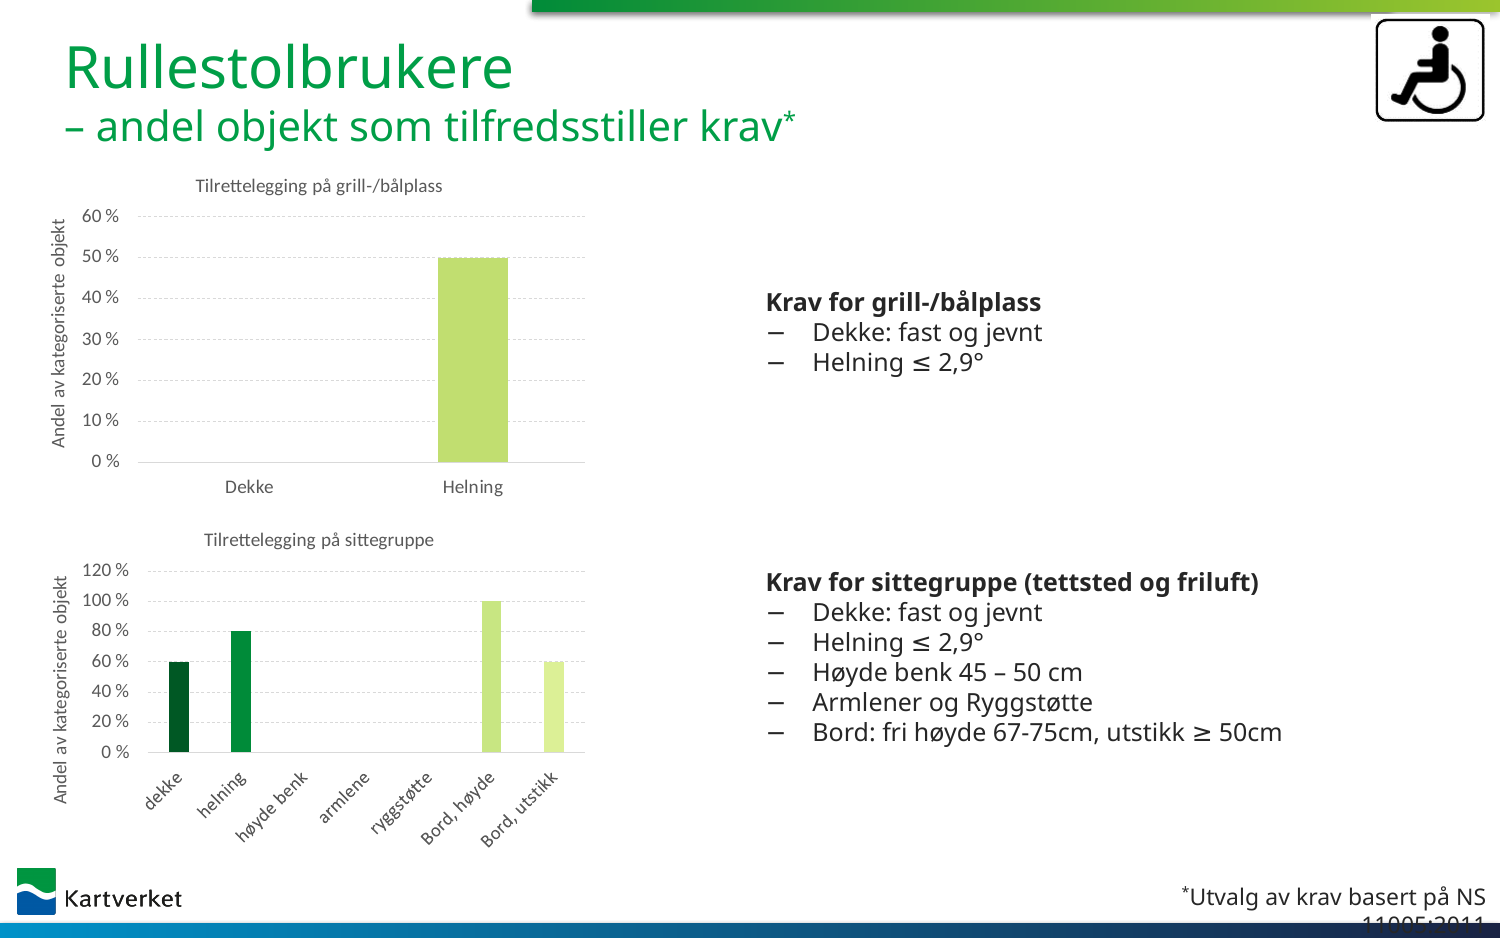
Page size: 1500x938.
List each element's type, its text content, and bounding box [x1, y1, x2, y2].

text_box Rullestolbrukere – andel objekt som tilfredsstiller krav* [49, 14, 1431, 158]
text_box Krav for grill-/bålplass Dekke: fast og jevnt Helning ≤ 2,9° [750, 279, 1452, 384]
text_box *Utvalg av krav basert på NS 11005:2011 [1068, 873, 1500, 938]
picture [1371, 13, 1491, 127]
picture [41, 520, 596, 859]
text_box Krav for sittegruppe (tettsted og friluft) Dekke: fast og jevnt Helning ≤ 2,9° Høyde benk 45 – 50 cm Armlener og Ryggstøtte Bord: fri høyde 67-75cm, utstikk ≥ 50cm [750, 559, 1500, 754]
picture [41, 166, 596, 505]
